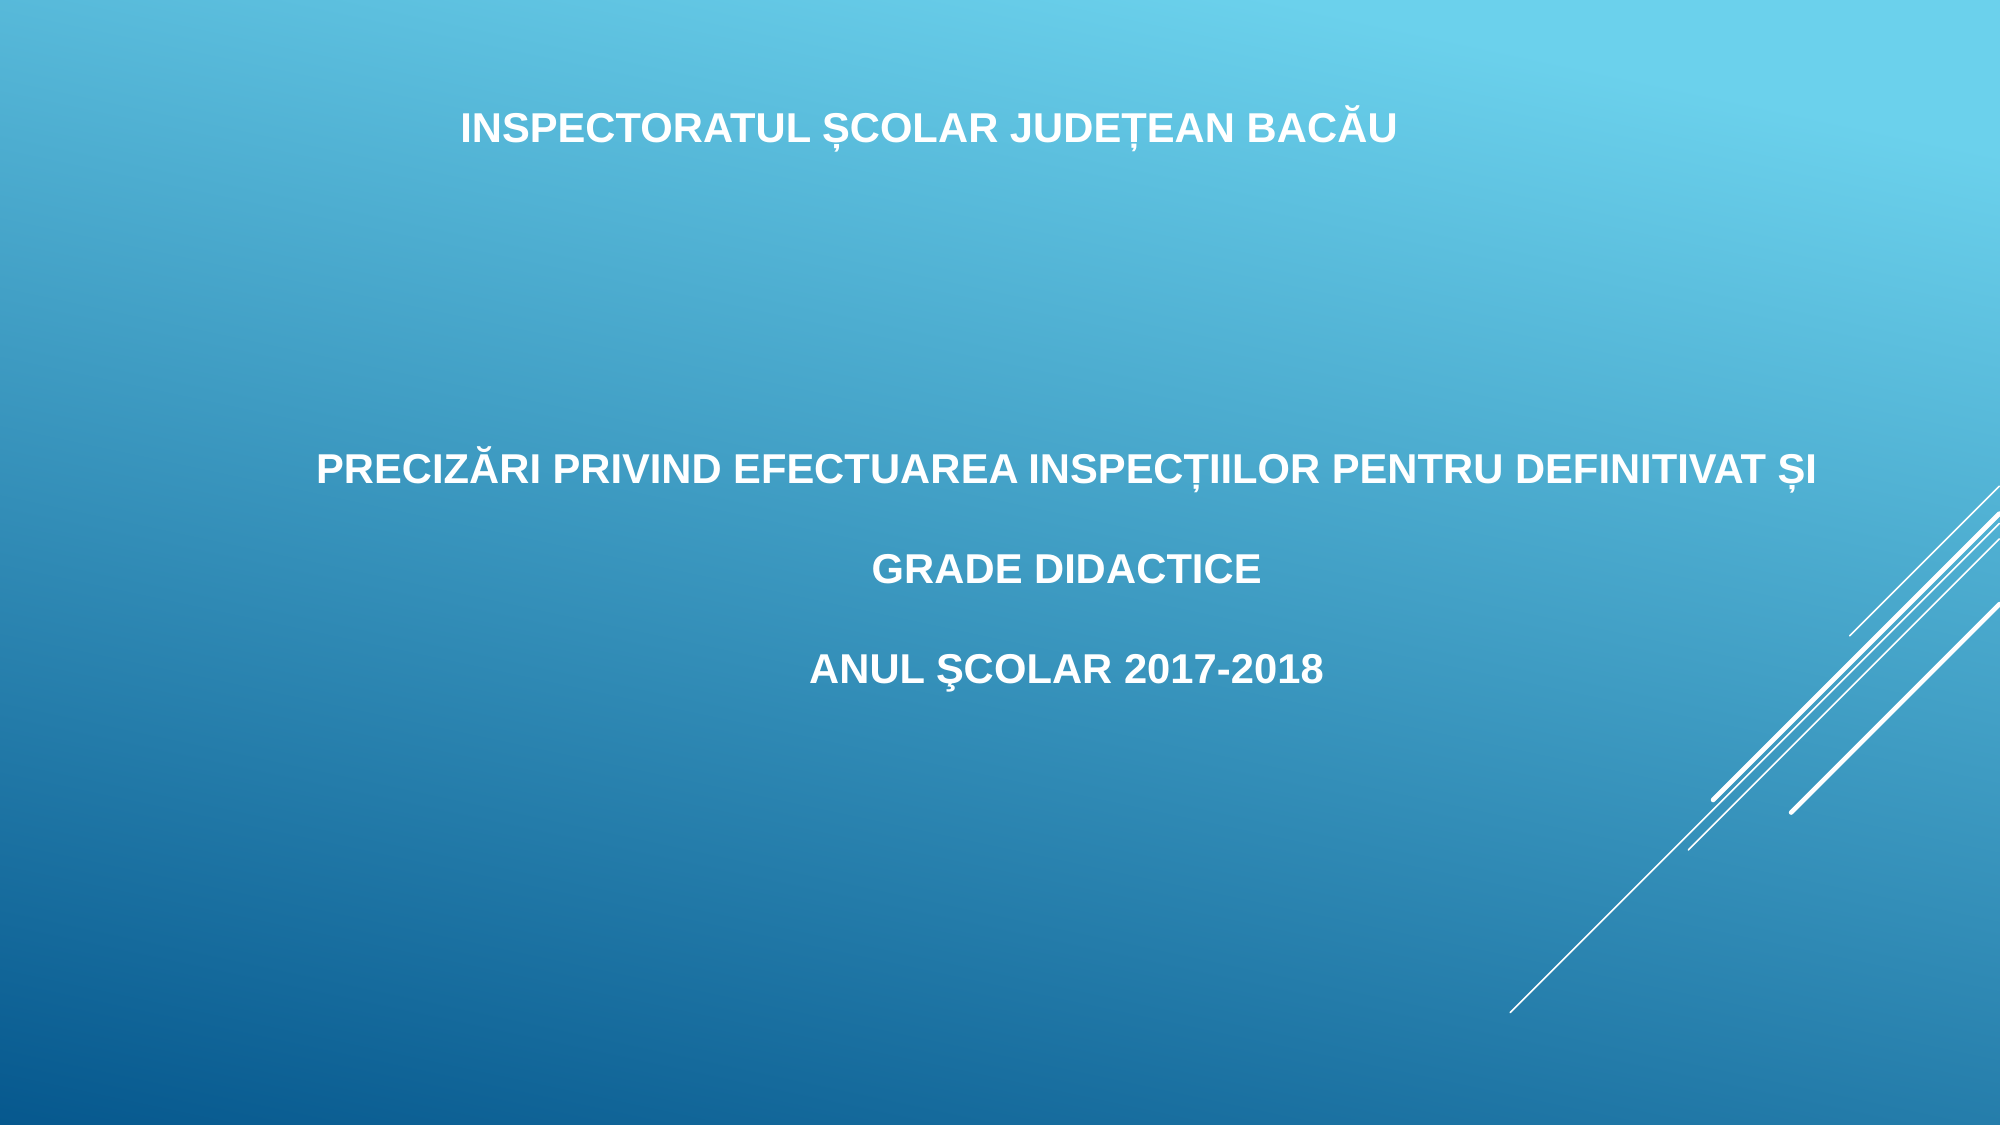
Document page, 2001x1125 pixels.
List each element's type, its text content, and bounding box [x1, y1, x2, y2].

text_box INSPECTORATUL ȘCOLAR JUDEȚEAN BACĂU [445, 92, 1783, 158]
text_box PRECIZĂRI PRIVIND EFECTUAREA INSPECȚIILOR PENTRU DEFINITIVAT ȘI GRADE DIDACTICE ANUL ŞCOLAR 2017-2018 [228, 384, 1905, 699]
